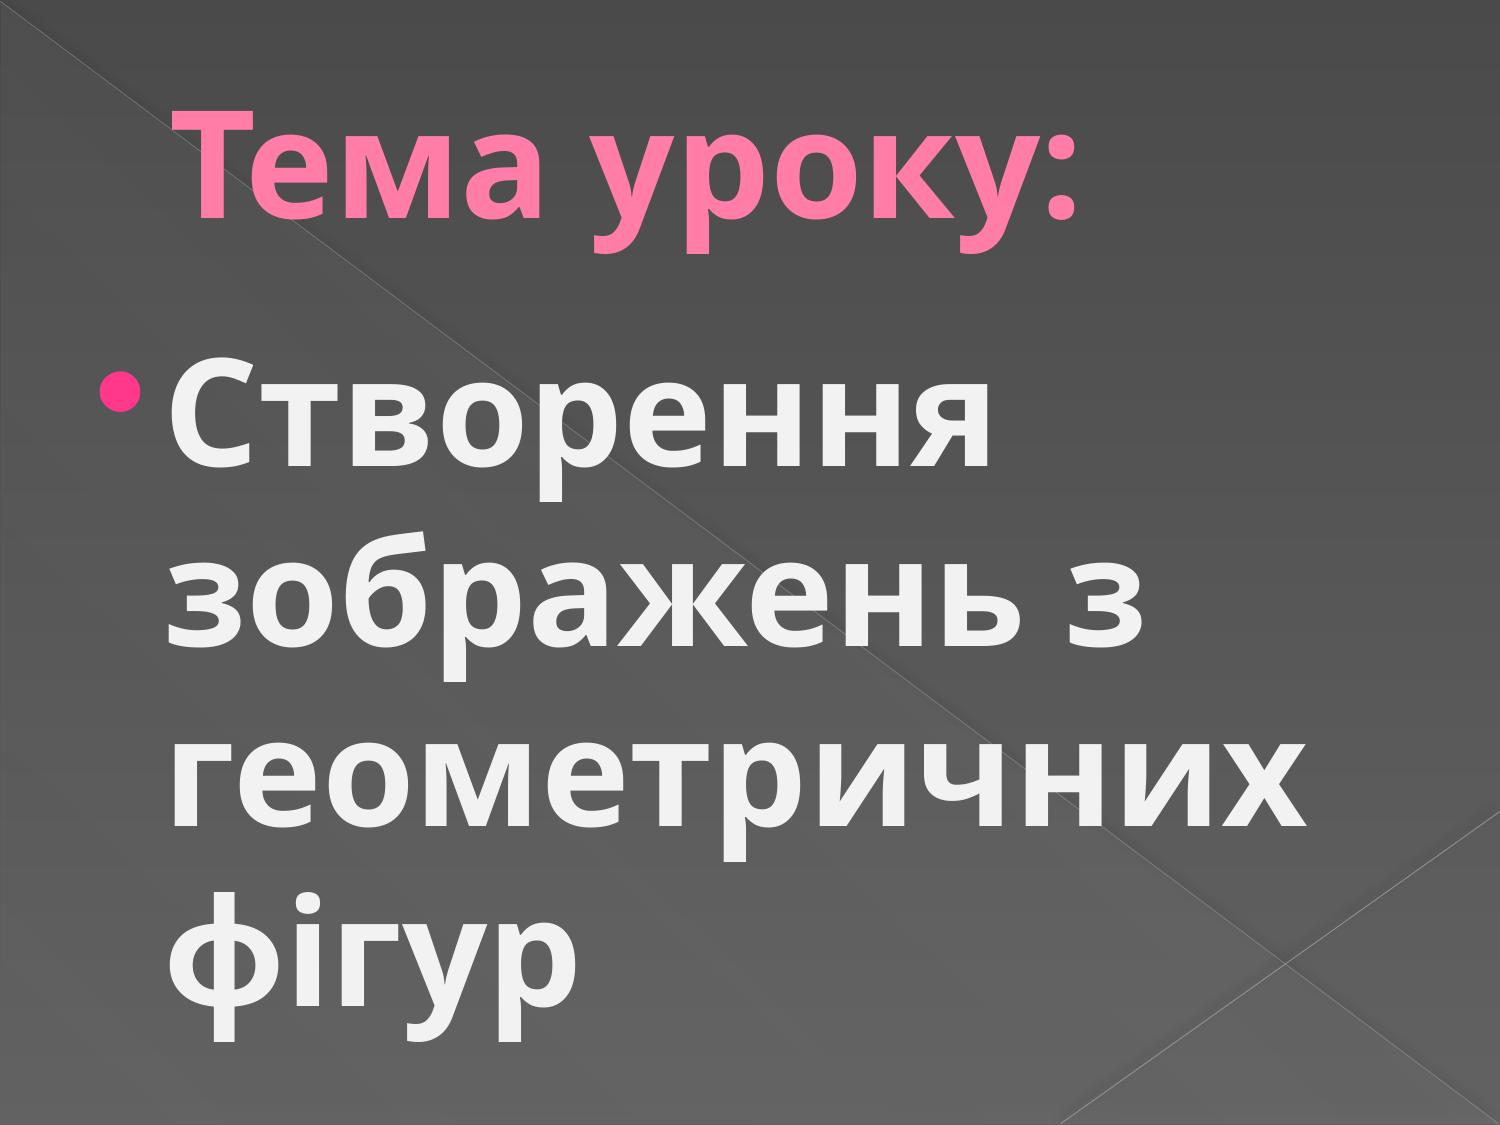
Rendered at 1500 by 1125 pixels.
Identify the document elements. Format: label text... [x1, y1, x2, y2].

title Тема уроку: [75, 43, 1425, 274]
list Створення зображень з геометричних фігур [75, 308, 1425, 1059]
